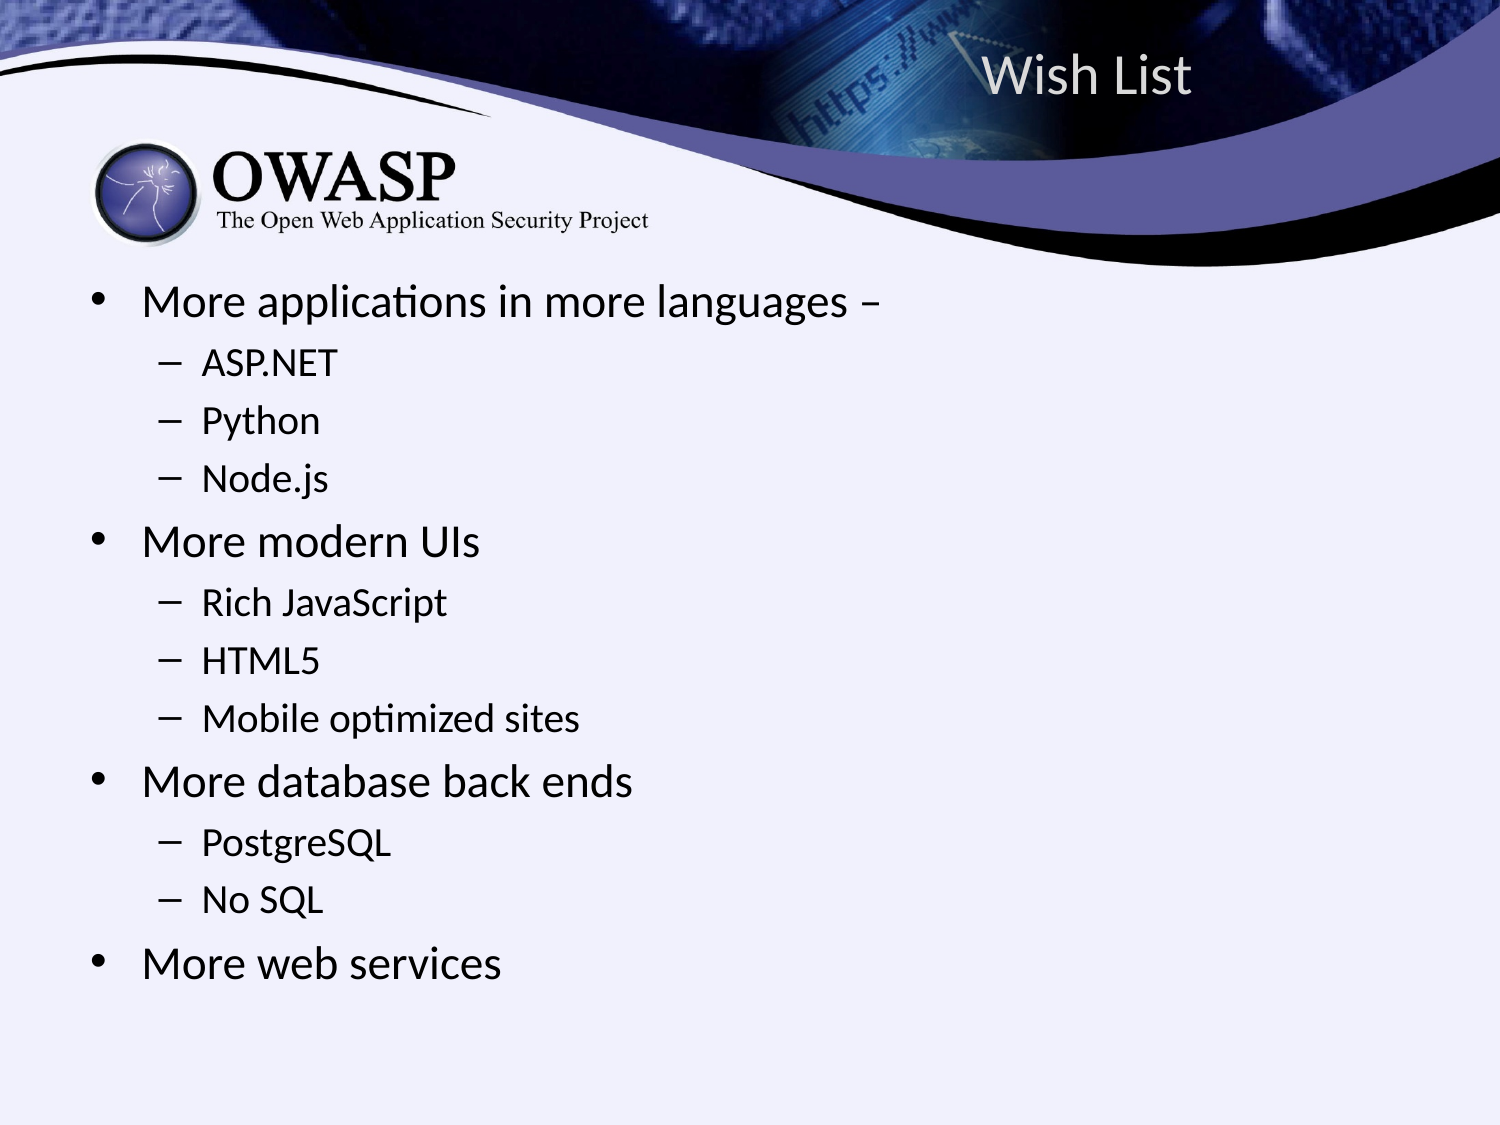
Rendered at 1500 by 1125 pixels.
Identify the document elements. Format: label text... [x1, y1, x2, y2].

picture [0, 0, 1500, 1125]
title Wish List [699, 12, 1475, 130]
list More applications in more languages – ASP.NET Python Node.js More modern UIs Rich JavaScript HTML5 Mobile optimized sites More database back ends PostgreSQL No SQL More web services [75, 262, 1425, 1005]
